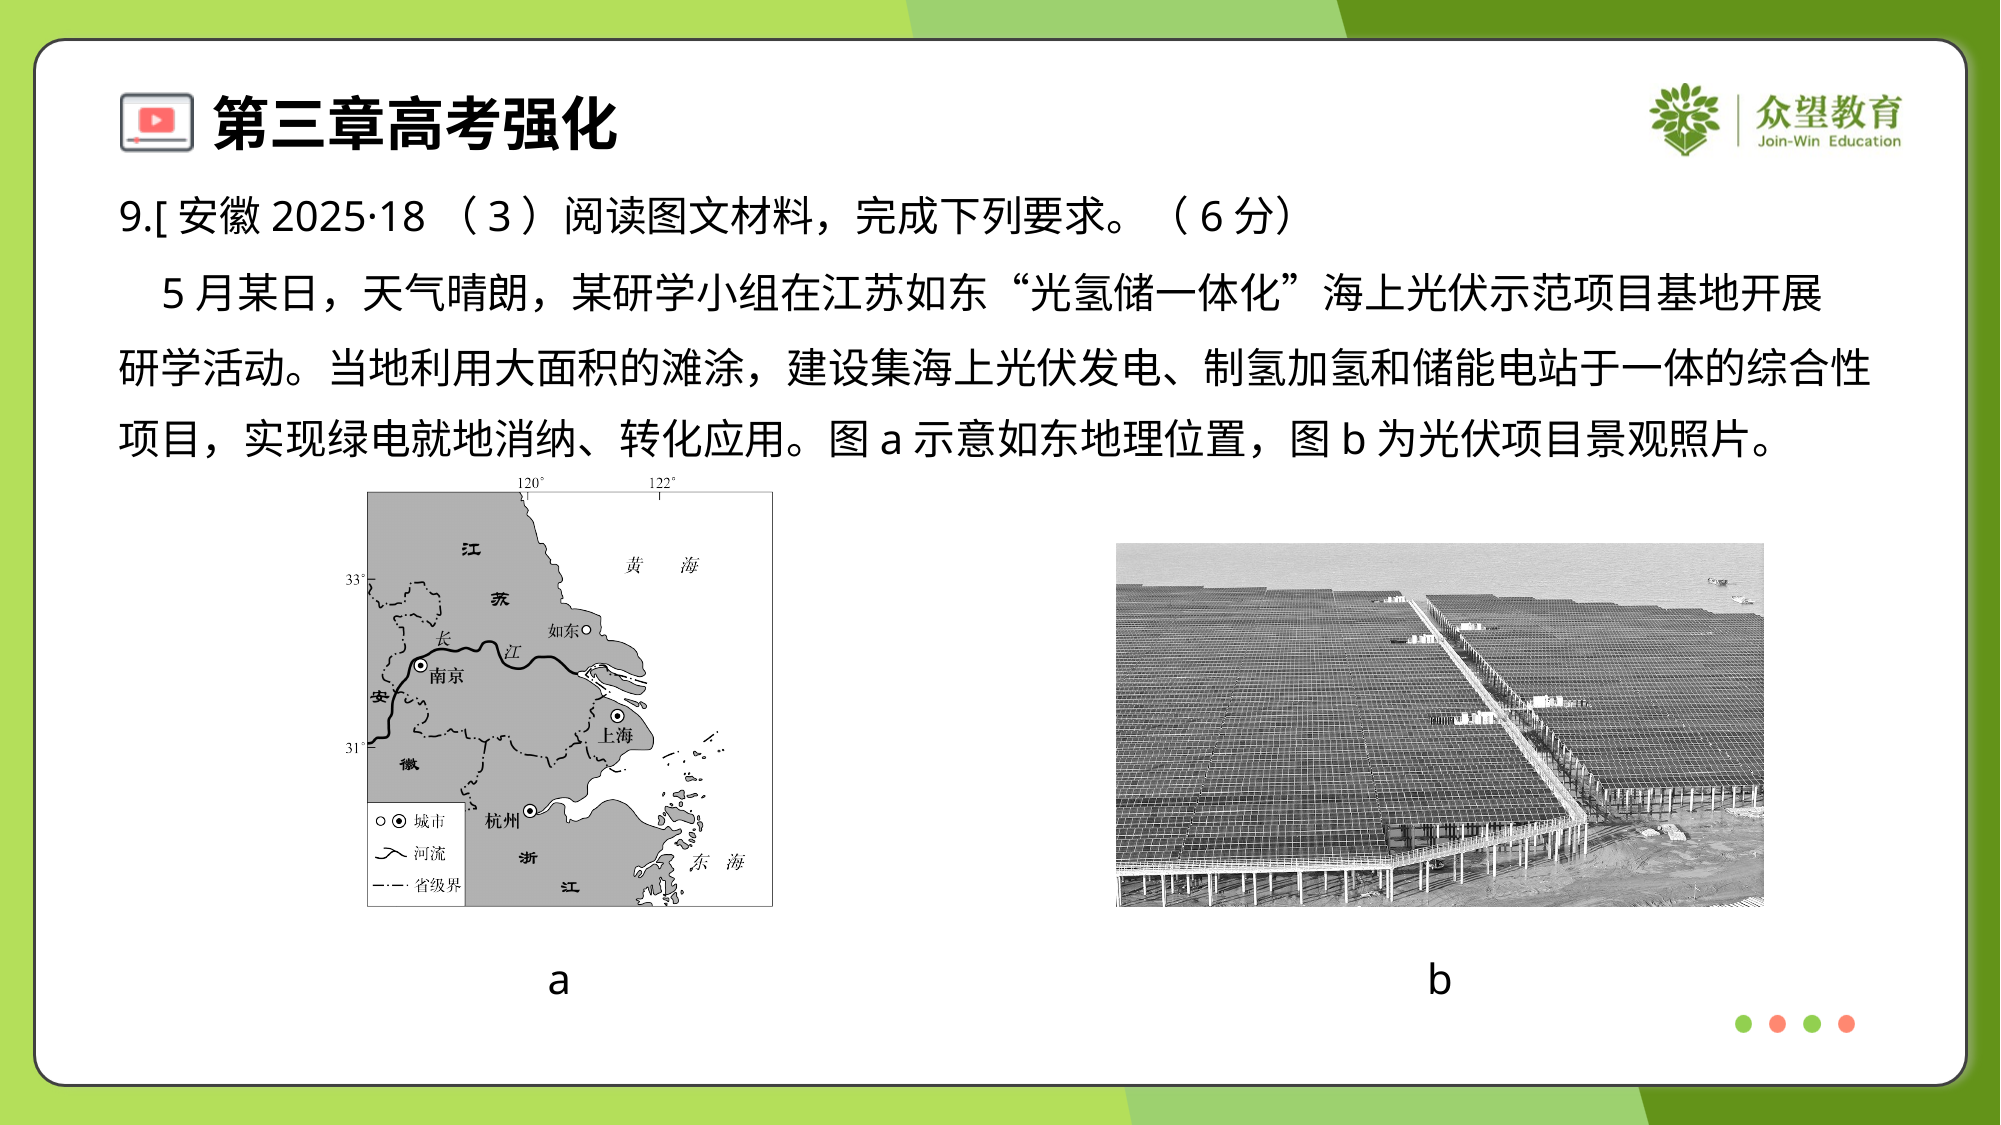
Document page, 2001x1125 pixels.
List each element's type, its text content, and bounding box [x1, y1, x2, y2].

text_box 9.[安徽2025·18（3）阅读图文材料，完成下列要求。（6分） 5月某日，天气晴朗，某研学小组在江苏如东“光氢储一体化”海上光伏示范项目基地开展 研学活动。当地利用大面积的滩涂，建设集海上光伏发电、制氢加氢和储能电站于一体的综合性 项目，实现绿电就地消纳、转化应用。图a示意如东地理位置，图b为光伏项目景观照片。 [118, 164, 1883, 456]
picture [0, 0, 2000, 1125]
text_box a [543, 927, 576, 1061]
text_box b [1422, 927, 1458, 1061]
